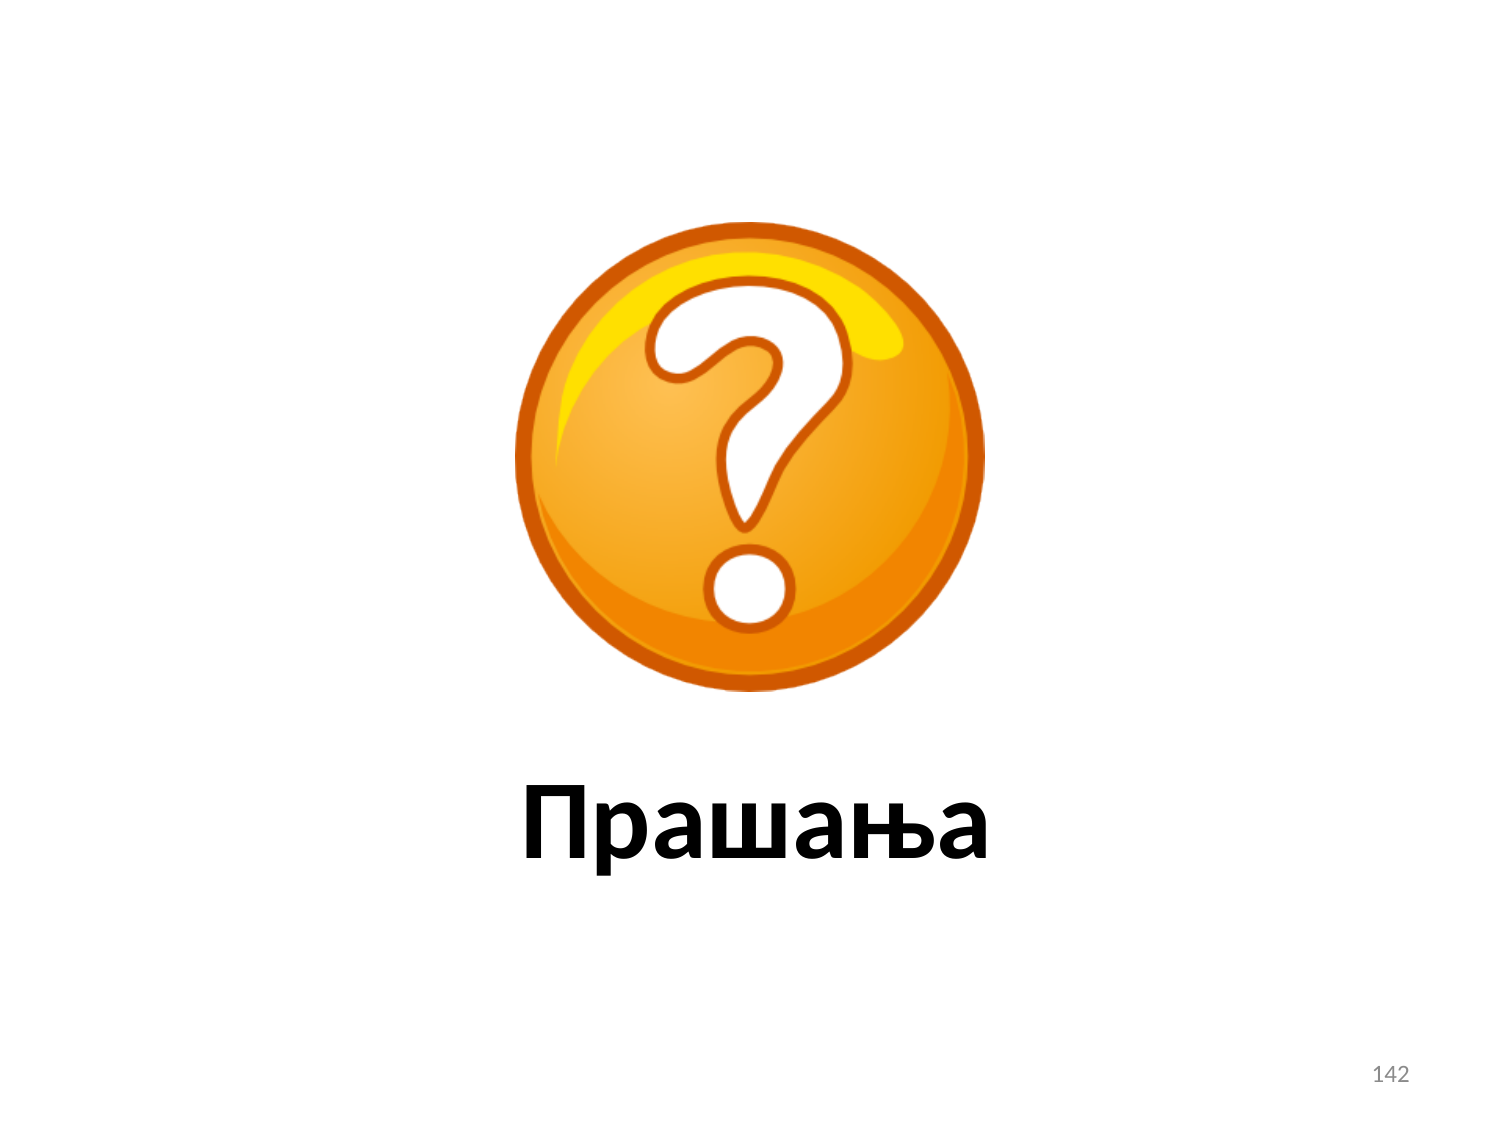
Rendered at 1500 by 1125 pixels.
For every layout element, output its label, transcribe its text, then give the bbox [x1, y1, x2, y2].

slide_number 142 [1074, 1042, 1425, 1103]
picture [515, 222, 985, 692]
text_box Прашања [505, 738, 1008, 888]
